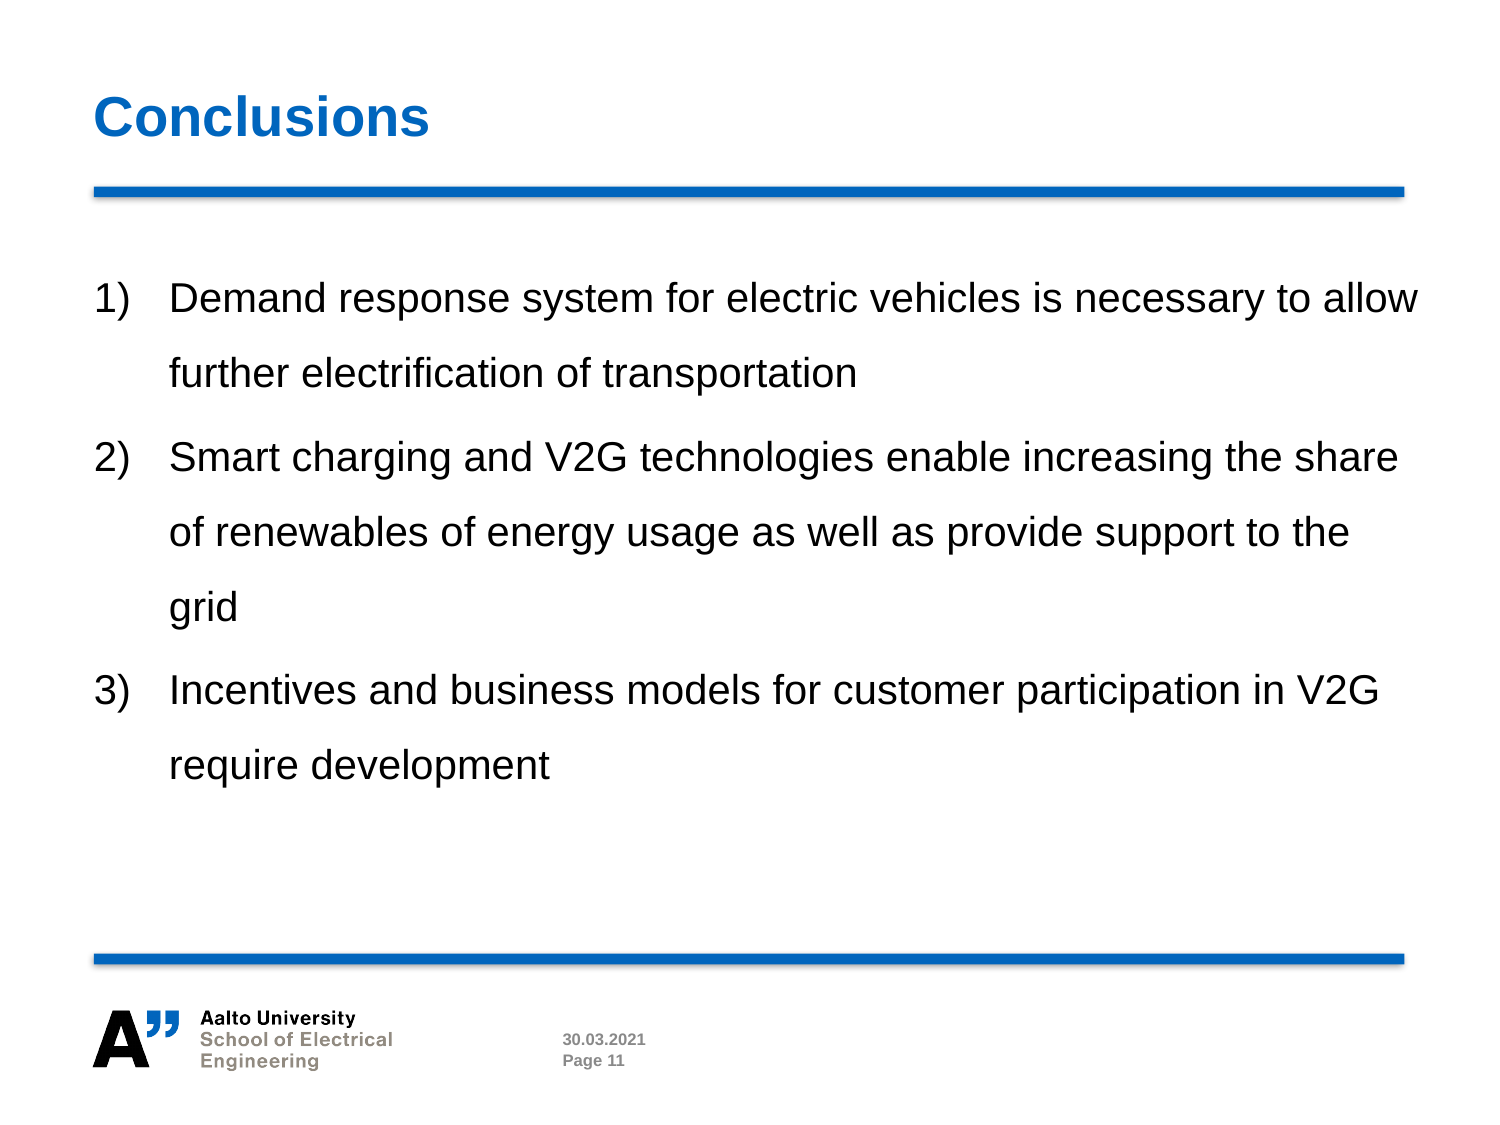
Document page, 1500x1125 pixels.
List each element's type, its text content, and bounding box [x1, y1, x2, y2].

title Conclusions [93, 80, 1369, 228]
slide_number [562, 1029, 816, 1050]
picture [35, 953, 449, 1125]
slide_number Page 11 [562, 1050, 816, 1071]
list Demand response system for electric vehicles is necessary to allow further electrification of transportation Smart charging and V2G technologies enable increasing the share of renewables of energy usage as well as provide support to the grid Incentives and business models for customer participation in V2G require development [93, 245, 1429, 925]
